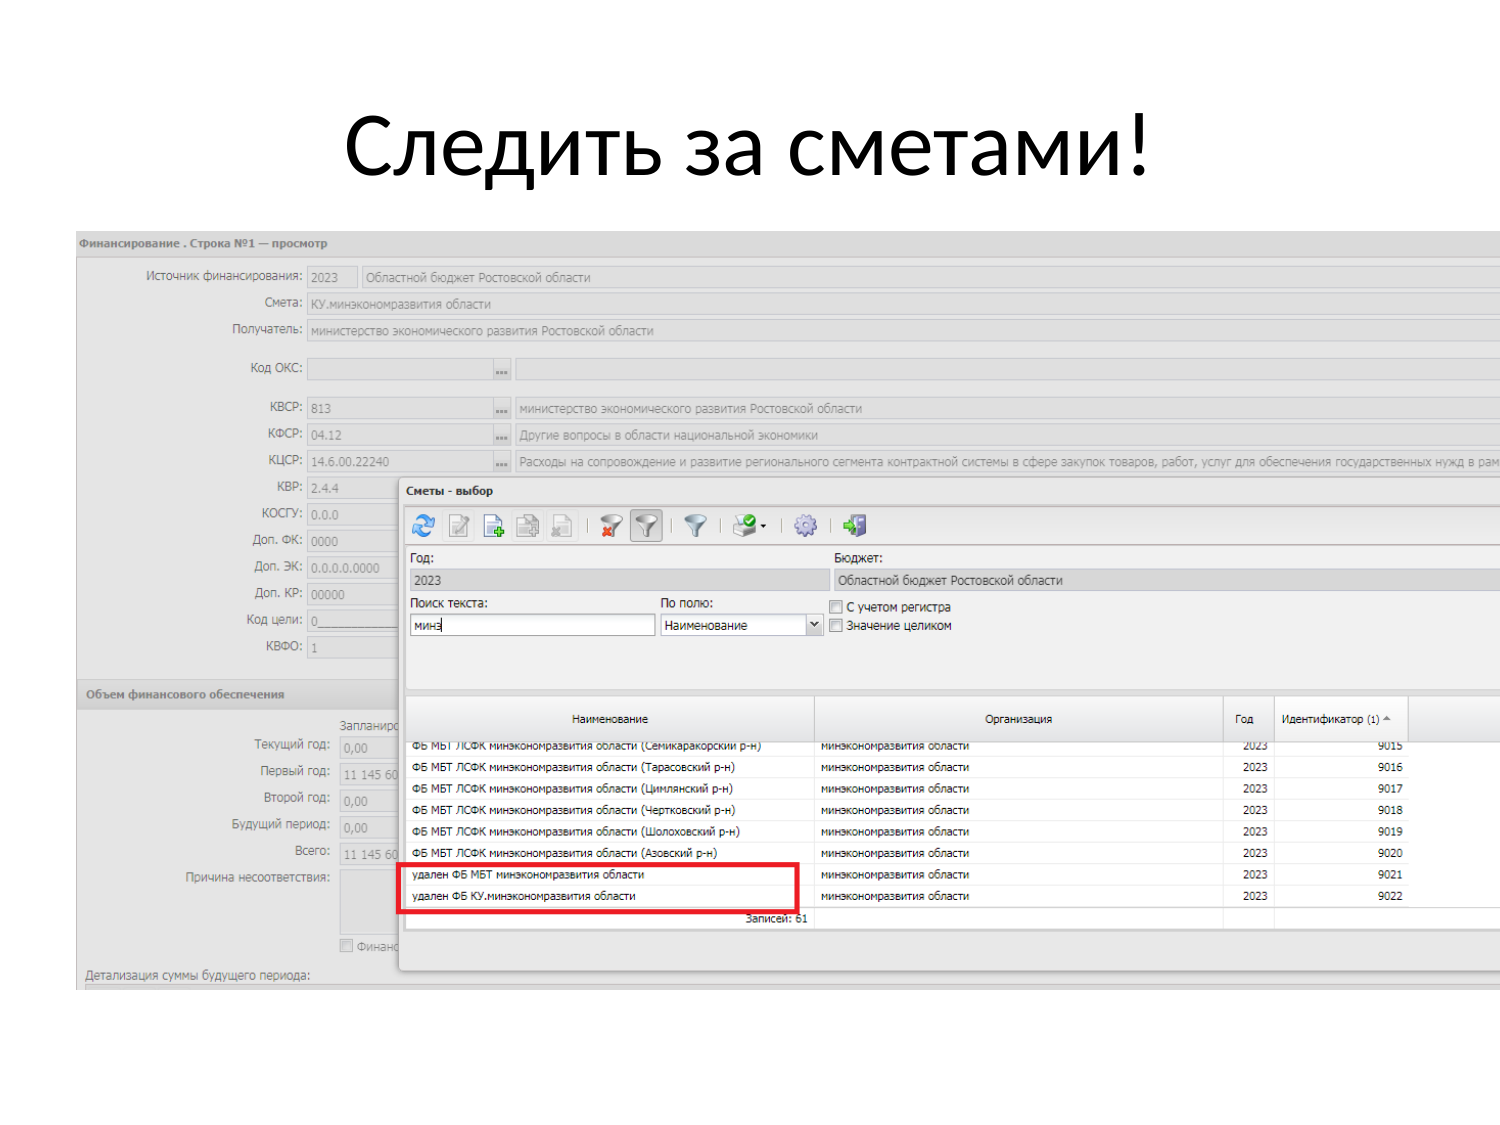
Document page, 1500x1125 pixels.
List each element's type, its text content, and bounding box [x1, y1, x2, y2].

title Следить за сметами! [75, 45, 1425, 233]
picture [76, 231, 1500, 990]
